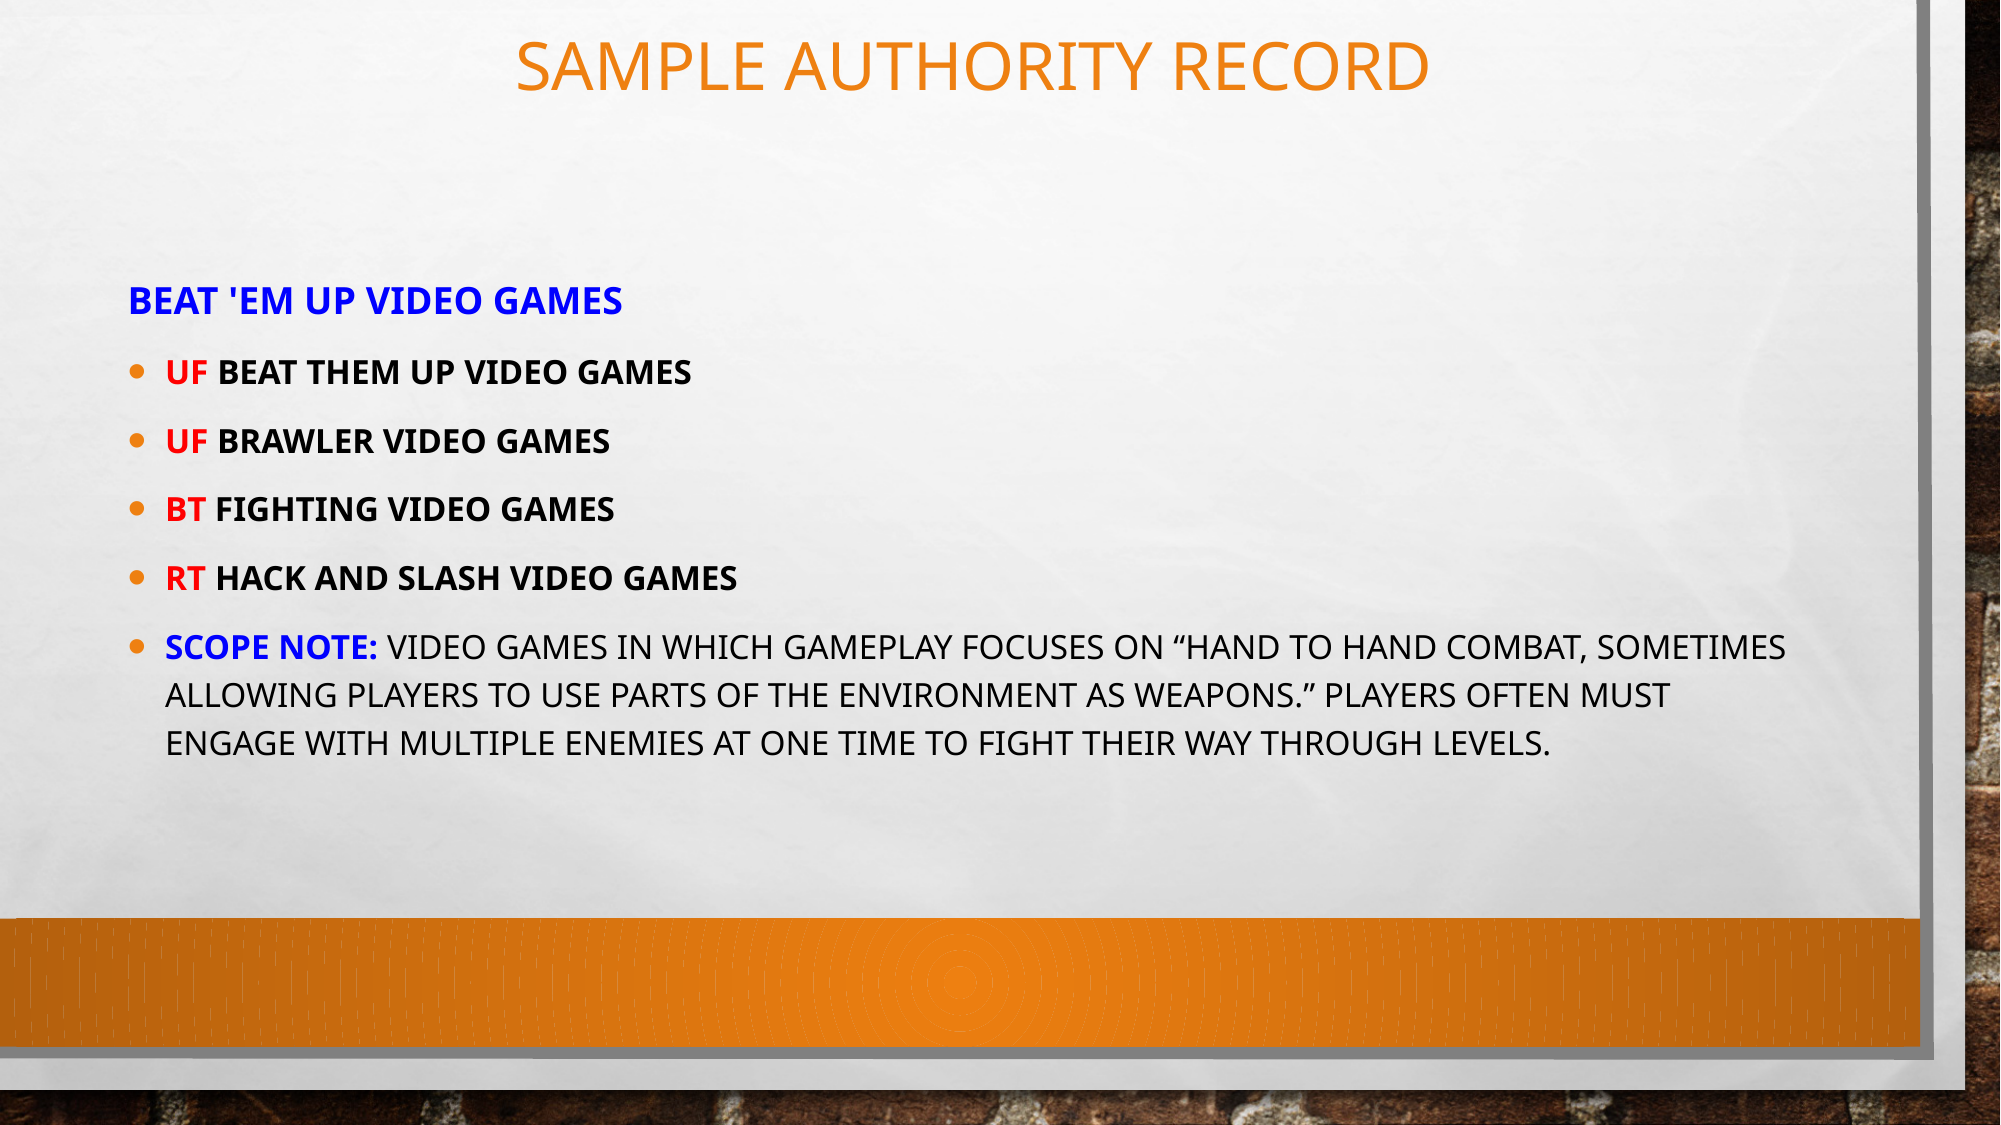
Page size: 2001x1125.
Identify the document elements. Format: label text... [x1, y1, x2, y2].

list Beat 'em up video games UF Beat them up video games UF Brawler video games BT Fighting video games RT Hack and slash video games Scope Note: Video games in which gameplay focuses on “hand to hand combat, sometimes allowing players to use parts of the environment as weapons.” Players often must engage with multiple enemies at one time to fight their way through levels. [112, 145, 1818, 990]
title SAMPLE AUTHORITY RECORD [121, 18, 1827, 119]
picture [0, 0, 2000, 1125]
